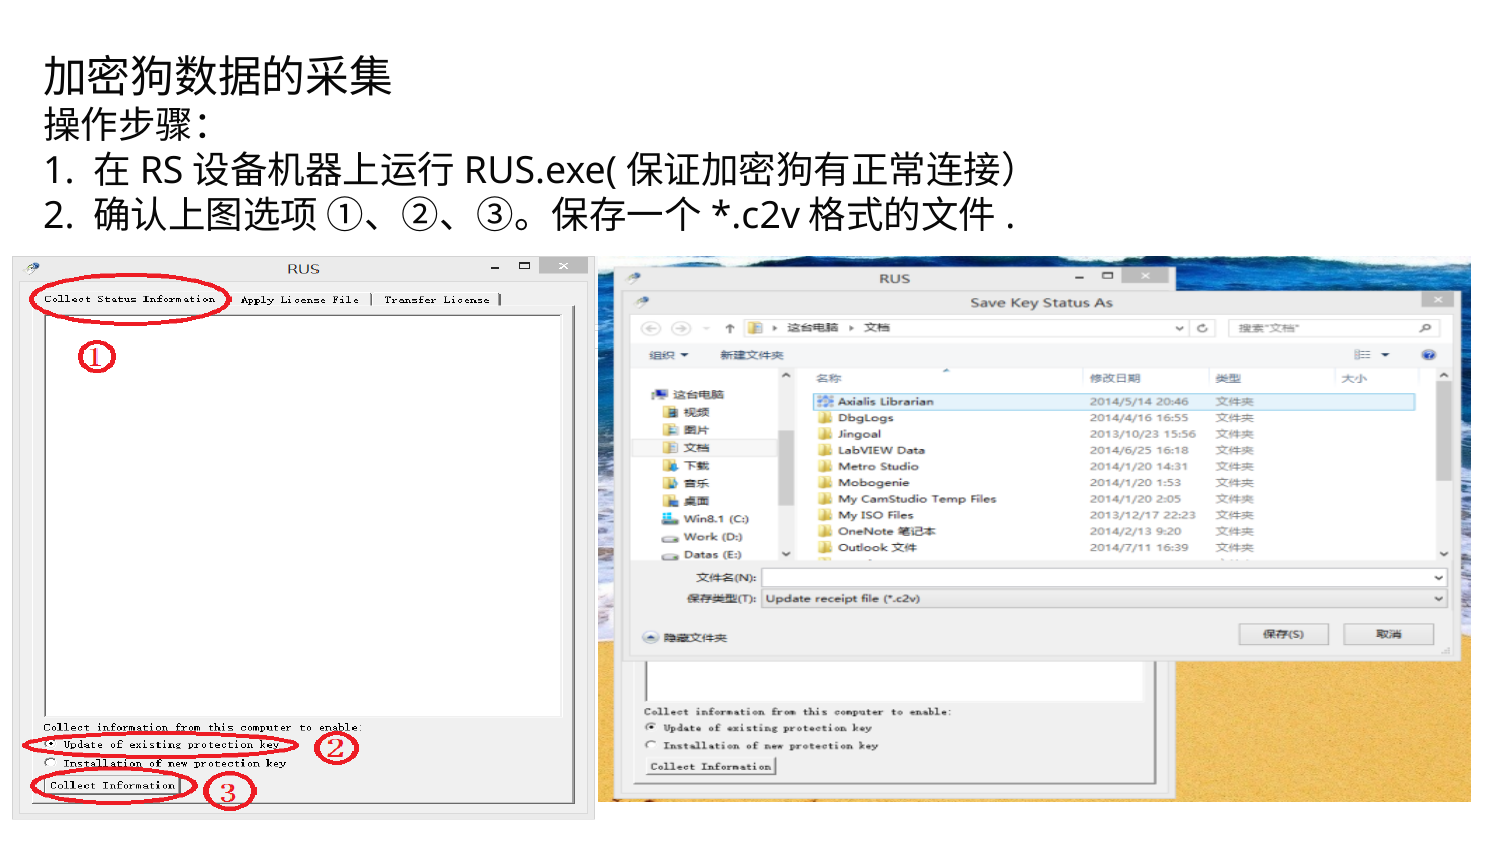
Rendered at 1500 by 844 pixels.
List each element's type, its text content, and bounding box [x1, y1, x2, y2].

picture [12, 256, 1471, 821]
text_box 加密狗数据的采集 操作步骤： 1. 在RS设备机器上运行RUS.exe(保证加密狗有正常连接） 2. 确认上图选项 ①、②、③。保存一个*.c2v格式的文件. [28, 40, 1428, 255]
